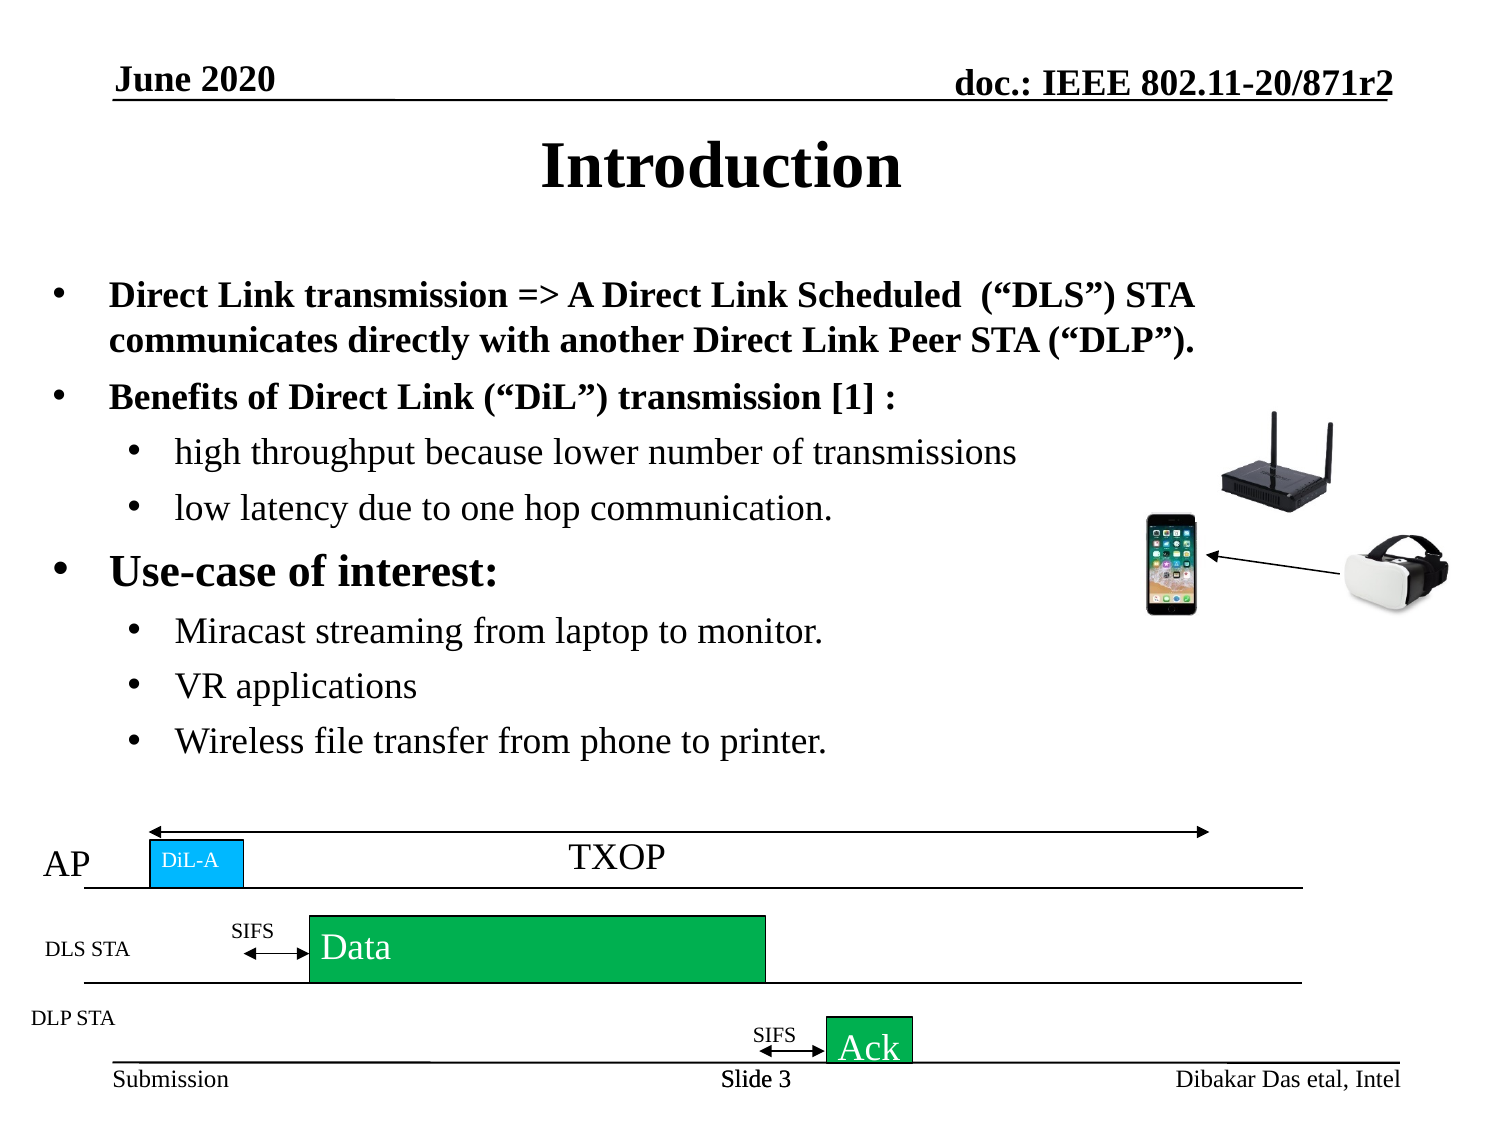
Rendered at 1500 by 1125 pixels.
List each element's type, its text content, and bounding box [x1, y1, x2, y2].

text_box Slide 3 [712, 1062, 800, 1122]
footer Dibakar Das etal, Intel [878, 1061, 1402, 1093]
title Introduction [92, 73, 1368, 249]
text_box Ack [826, 1017, 913, 1064]
text_box TXOP [554, 824, 690, 831]
text_box SIFS [216, 909, 290, 951]
list Direct Link transmission => A Direct Link Scheduled (“DLS”) STA communicates directly with another Direct Link Peer STA (“DLP”). Benefits of Direct Link (“DiL”) transmission [1] : high throughput because lower number of transmissions low latency due to one hop communication. Use-case of interest: Miracast streaming from laptop to monitor. VR applications Wireless file transfer from phone to printer. [37, 261, 1303, 796]
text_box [1205, 554, 1341, 575]
text_box DLP STA [16, 995, 141, 1037]
text_box TXOP [554, 840, 690, 885]
text_box AP [28, 831, 115, 892]
text_box Data [309, 916, 766, 982]
picture [1138, 400, 1454, 626]
text_box DLS STA [29, 927, 156, 968]
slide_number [114, 54, 423, 100]
text_box SIFS [738, 1013, 812, 1055]
text_box DiL-A [149, 840, 244, 887]
